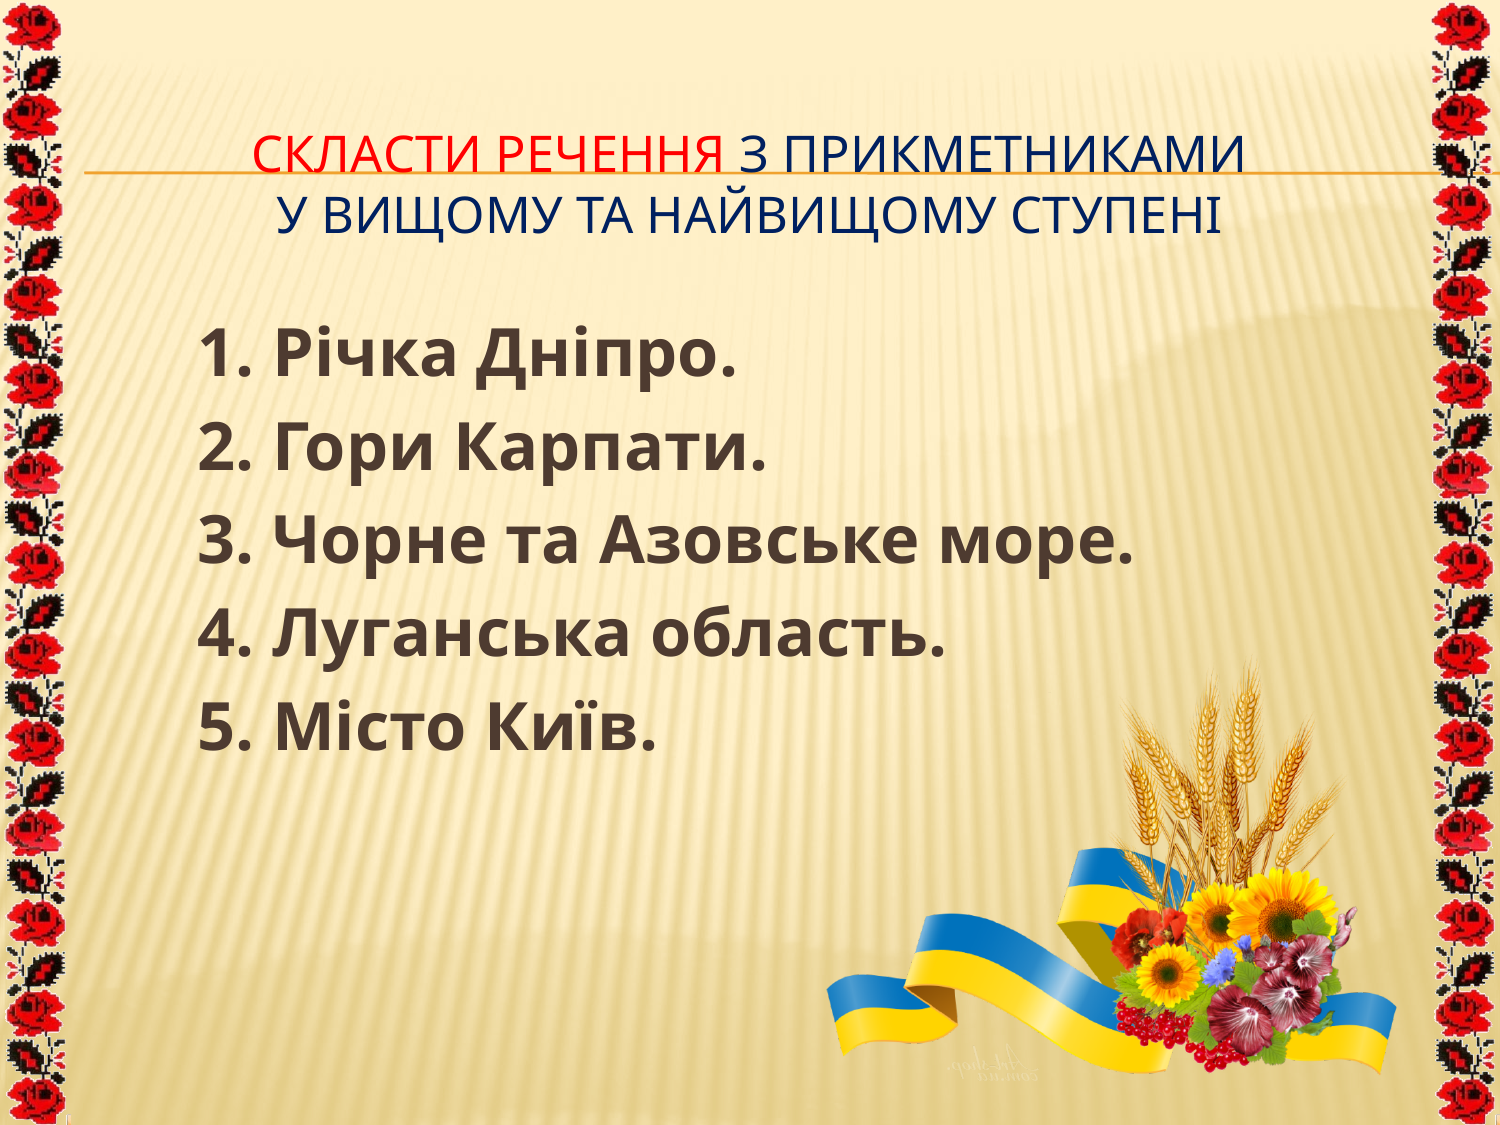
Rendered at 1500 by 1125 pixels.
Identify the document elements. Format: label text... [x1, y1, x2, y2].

list 1. Річка Дніпро. 2. Гори Карпати. 3. Чорне та Азовське море. 4. Луганська область. 5. Місто Київ. [183, 302, 1211, 951]
picture [0, 0, 72, 1125]
picture [785, 0, 1500, 1125]
title Скласти речення з прикметниками у вищому та найвищому ступені [80, 113, 1418, 252]
